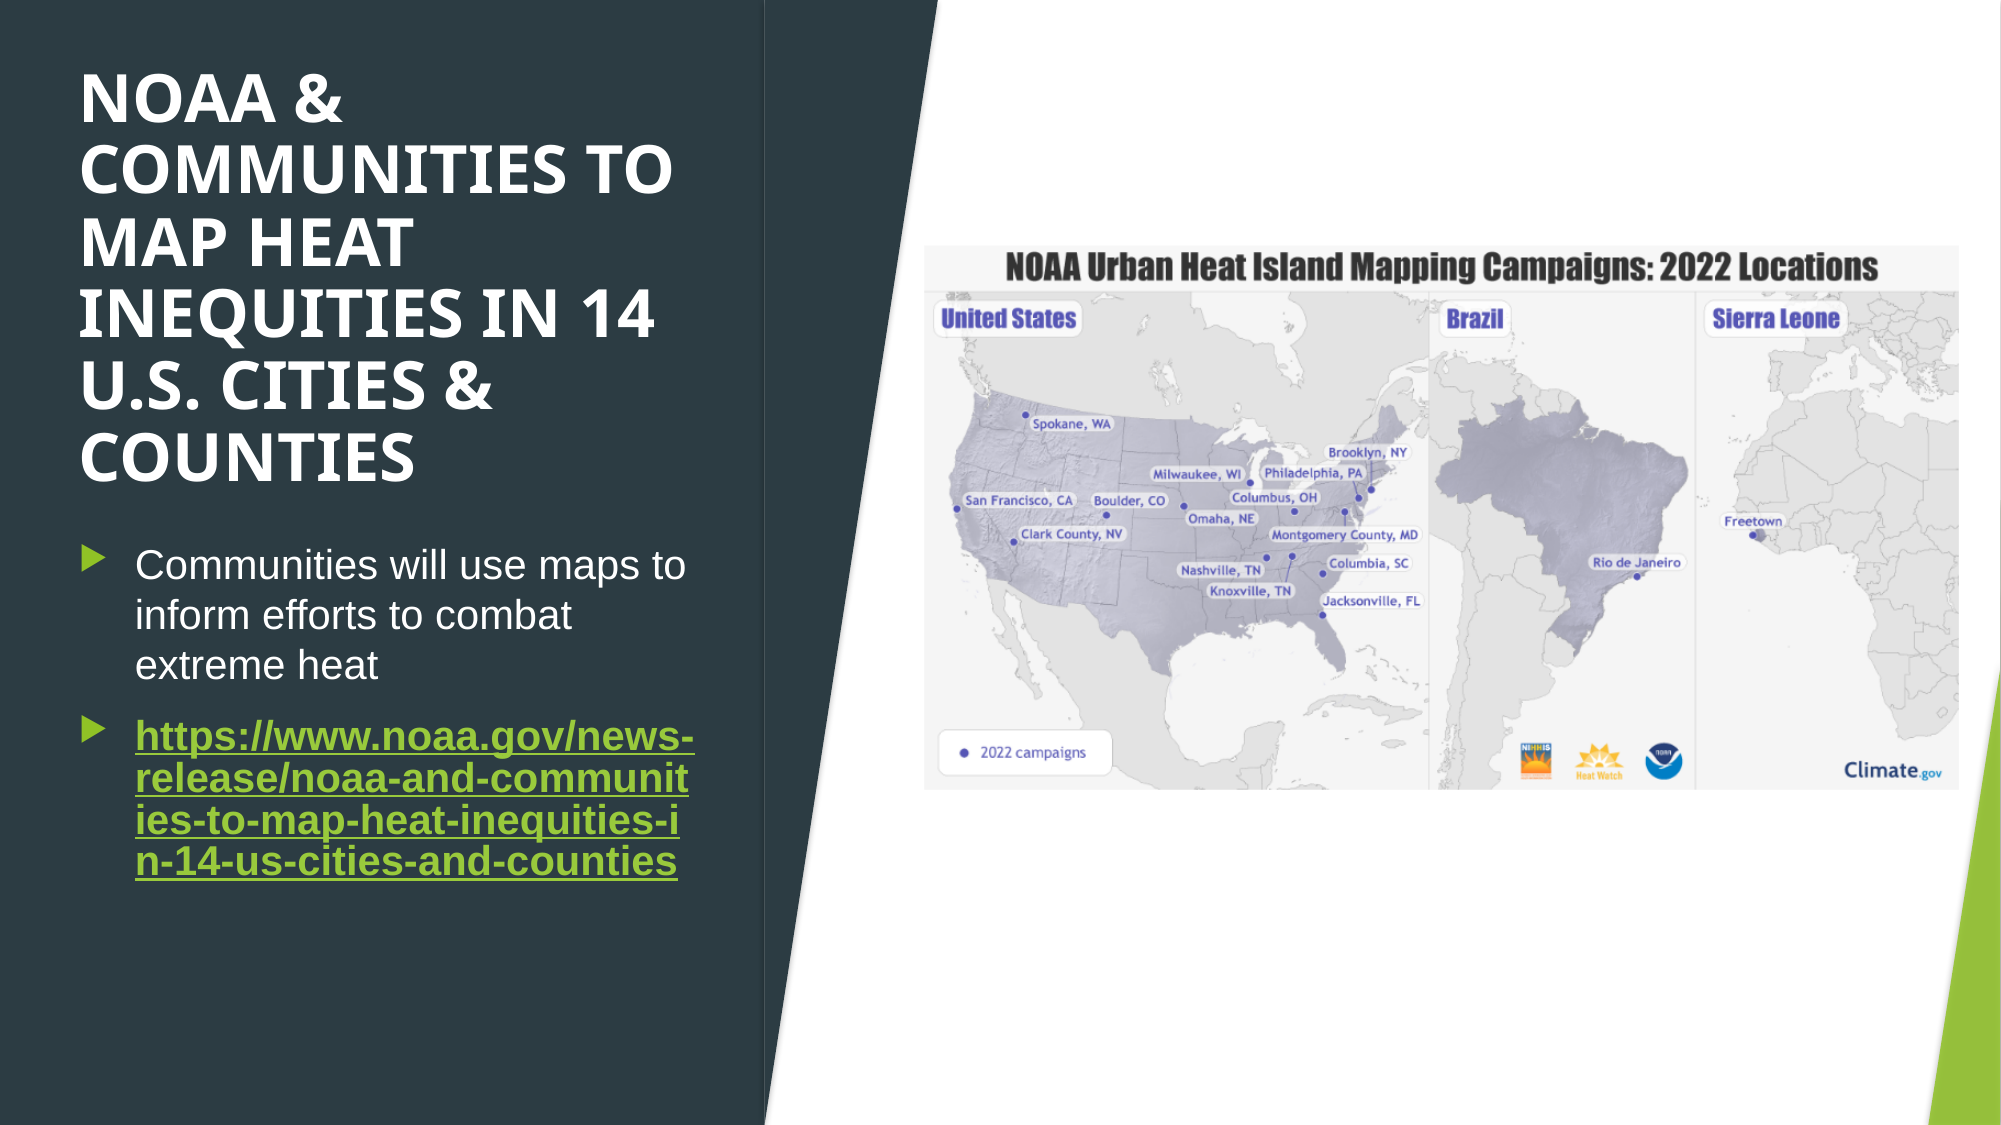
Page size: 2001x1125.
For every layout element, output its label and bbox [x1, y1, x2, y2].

picture [910, 229, 1972, 793]
text_box [0, 0, 2000, 1125]
